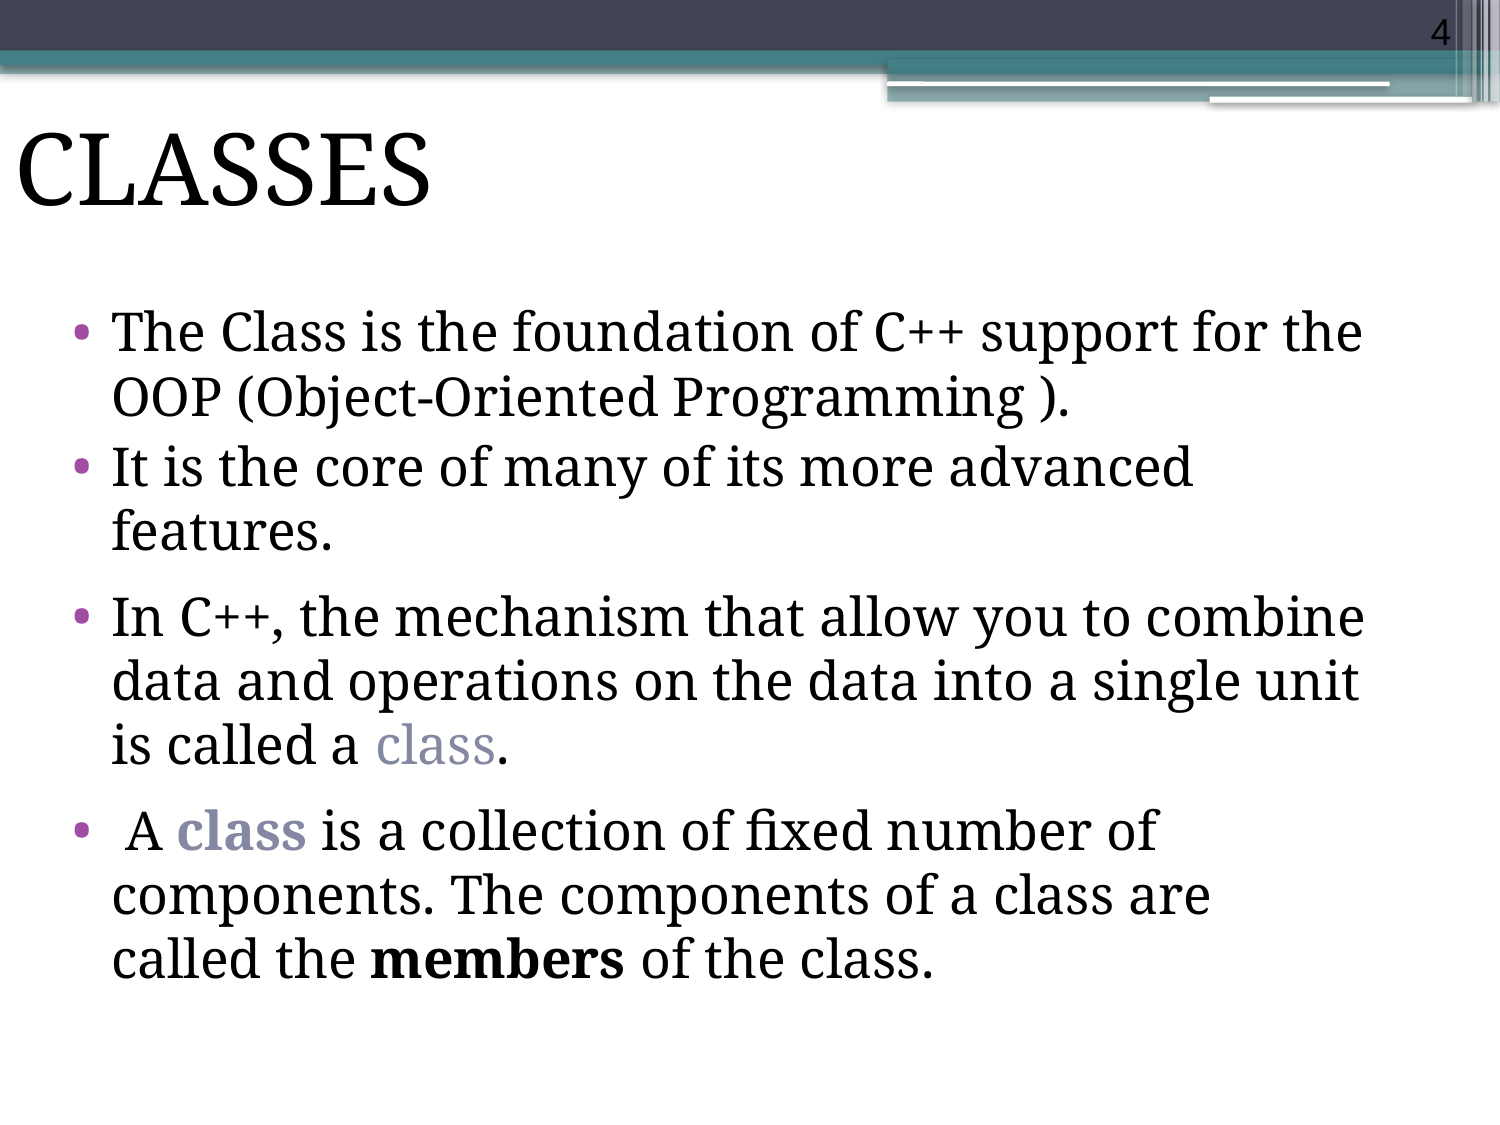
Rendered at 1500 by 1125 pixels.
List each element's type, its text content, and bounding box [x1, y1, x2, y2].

title CLASSES [0, 78, 1350, 254]
slide_number 4 [1341, 0, 1466, 61]
list The Class is the foundation of C++ support for the OOP (Object-Oriented Programming ). It is the core of many of its more advanced features. In C++, the mechanism that allow you to combine data and operations on the data into a single unit is called a class. A class is a collection of fixed number of components. The components of a class are called the members of the class. [41, 290, 1392, 1001]
